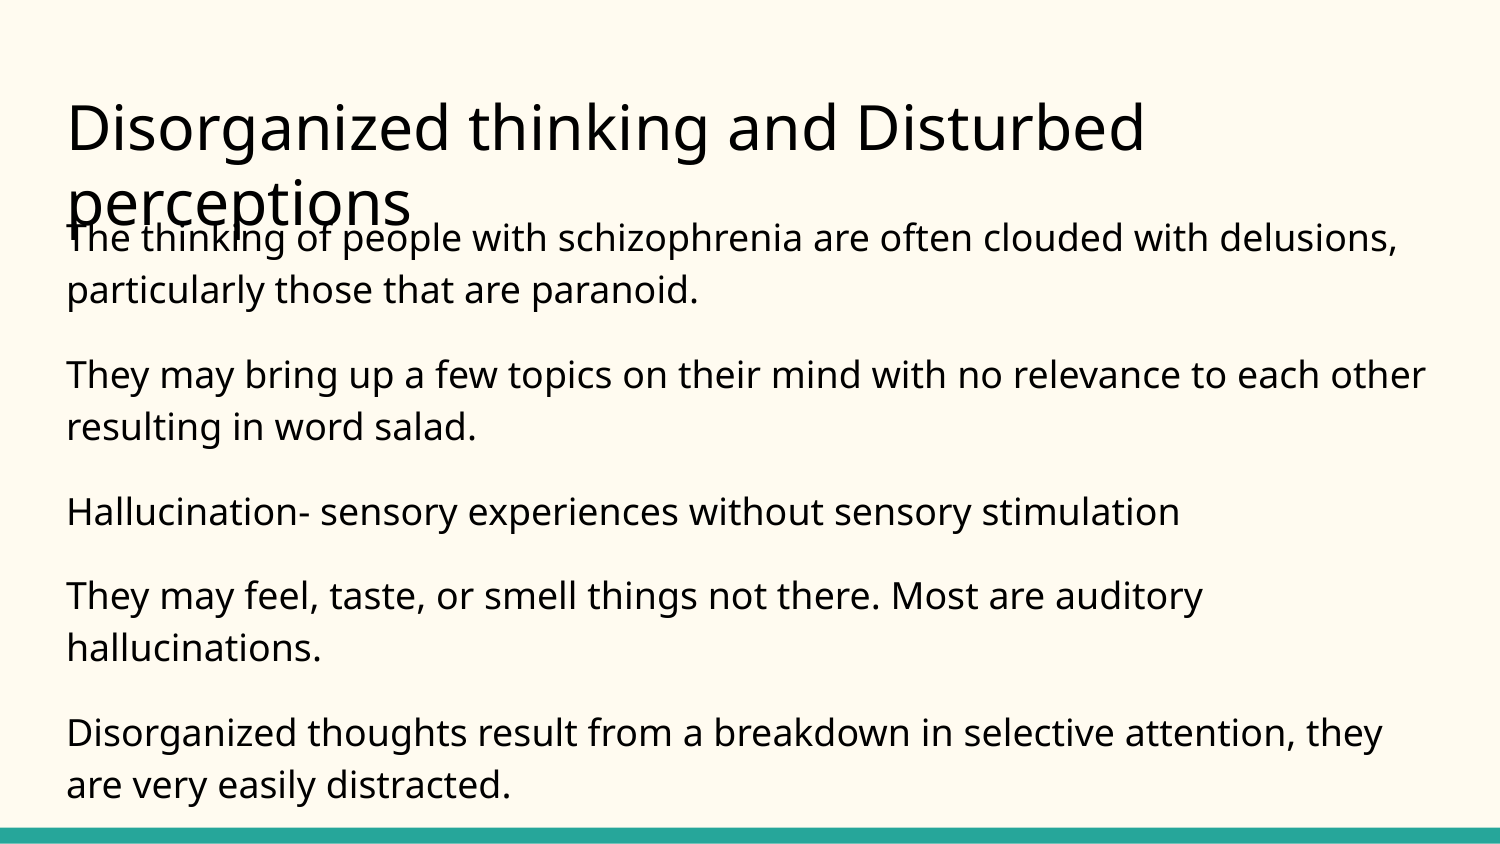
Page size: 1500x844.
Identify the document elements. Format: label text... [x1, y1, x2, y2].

title Disorganized thinking and Disturbed perceptions [51, 72, 1449, 174]
list The thinking of people with schizophrenia are often clouded with delusions, particularly those that are paranoid. They may bring up a few topics on their mind with no relevance to each other resulting in word salad. Hallucination- sensory experiences without sensory stimulation They may feel, taste, or smell things not there. Most are auditory hallucinations. Disorganized thoughts result from a breakdown in selective attention, they are very easily distracted. [51, 192, 1449, 750]
